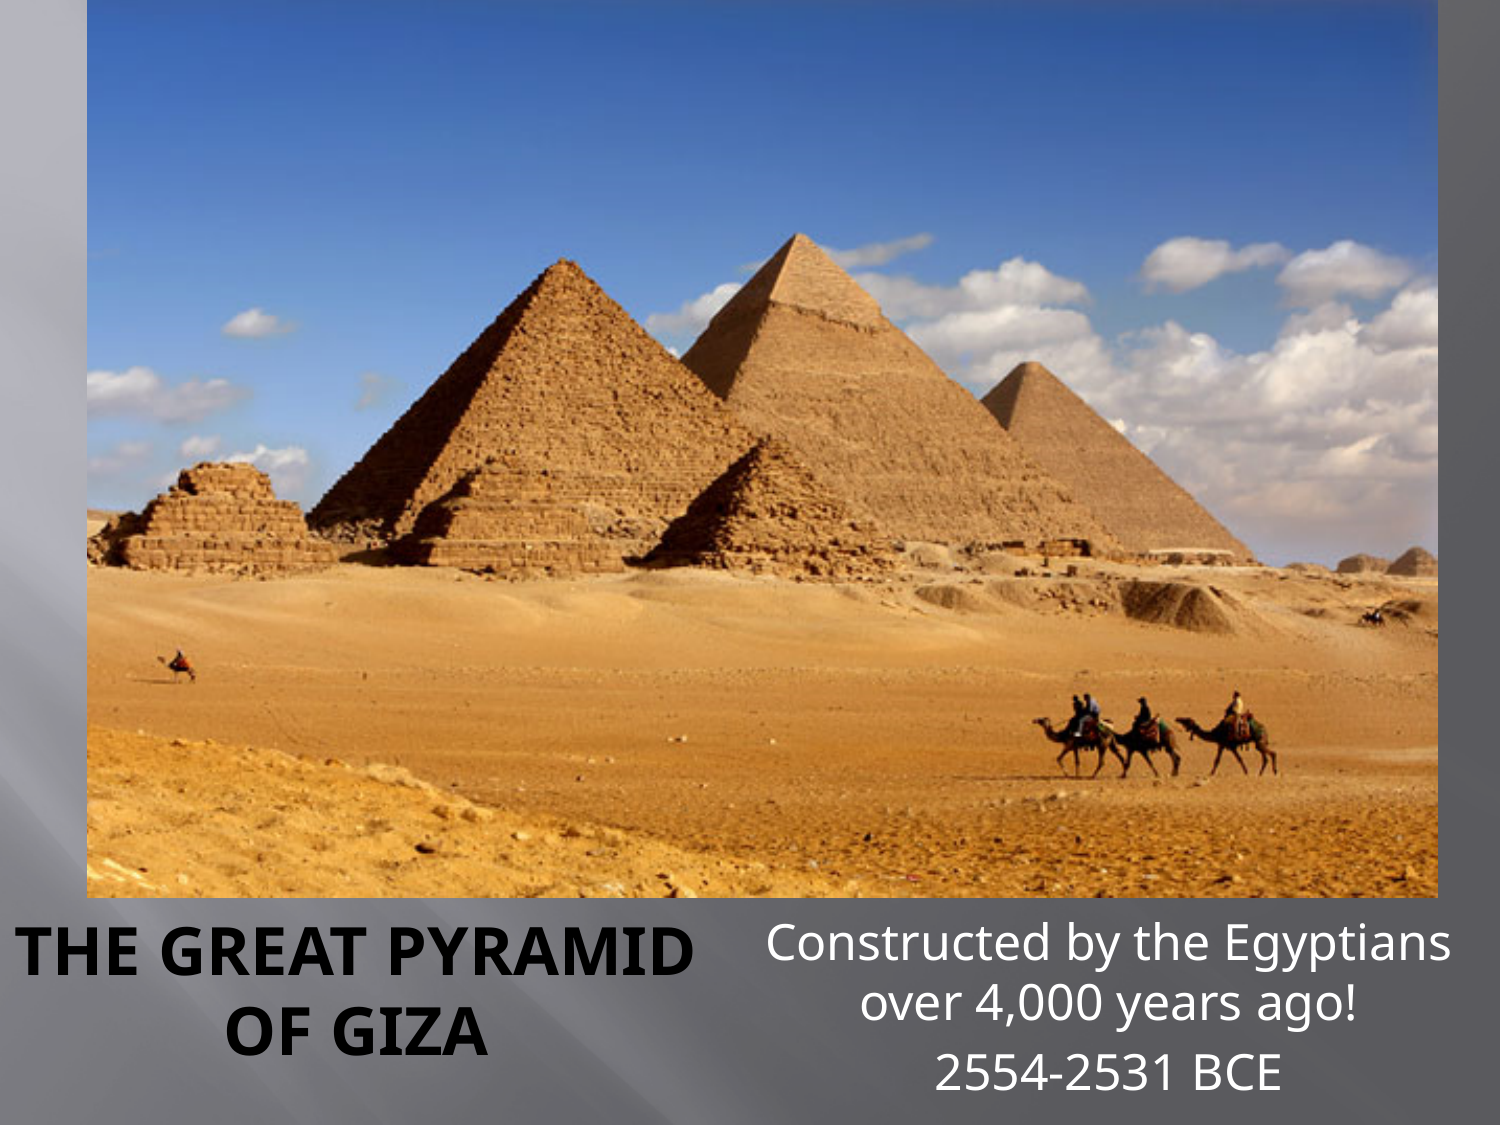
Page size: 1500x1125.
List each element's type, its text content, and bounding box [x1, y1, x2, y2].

picture [87, 0, 1438, 898]
title The Great Pyramid of giza [0, 849, 713, 1070]
subtitle Constructed by the Egyptians over 4,000 years ago! 2554-2531 BCE [718, 903, 1500, 1116]
